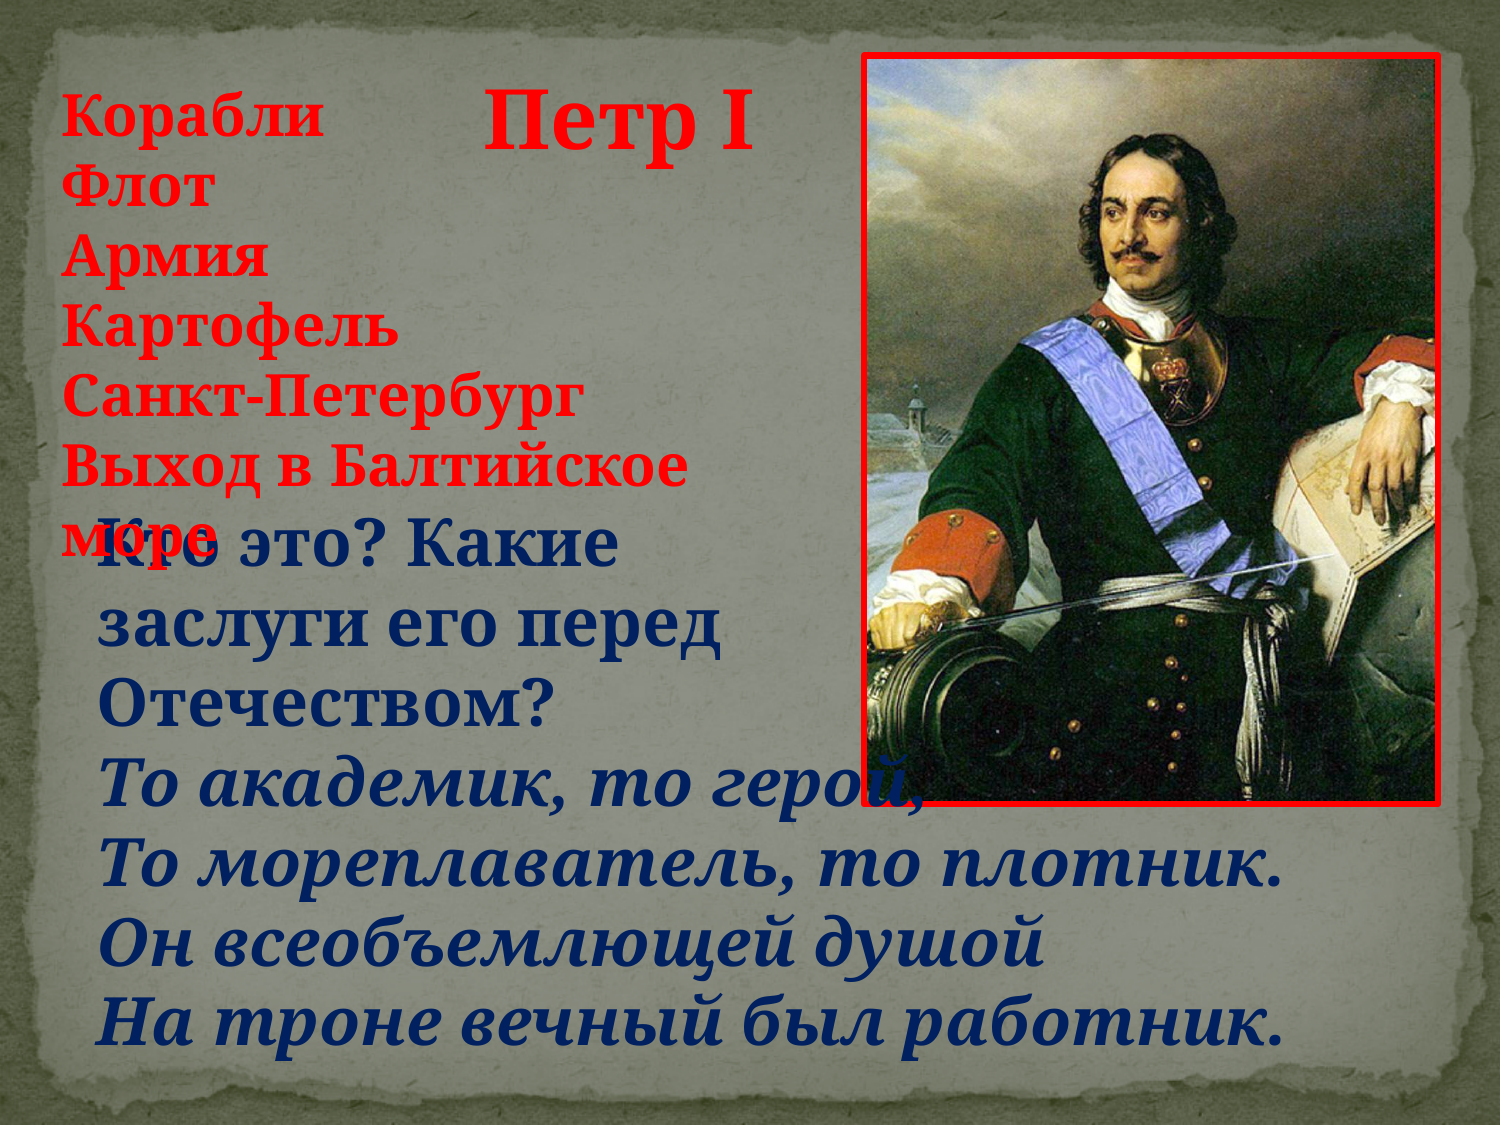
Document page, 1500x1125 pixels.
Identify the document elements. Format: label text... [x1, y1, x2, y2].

text_box Кто это? Какие заслуги его перед Отечеством? То академик, то герой, То мореплаватель, то плотник. Он всеобъемлющей душой На троне вечный был работник. [82, 492, 1454, 1067]
text_box Петр I [468, 58, 821, 174]
text_box Корабли Флот Армия Картофель Санкт-Петербург Выход в Балтийское море [46, 70, 832, 575]
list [869, 61, 1435, 801]
